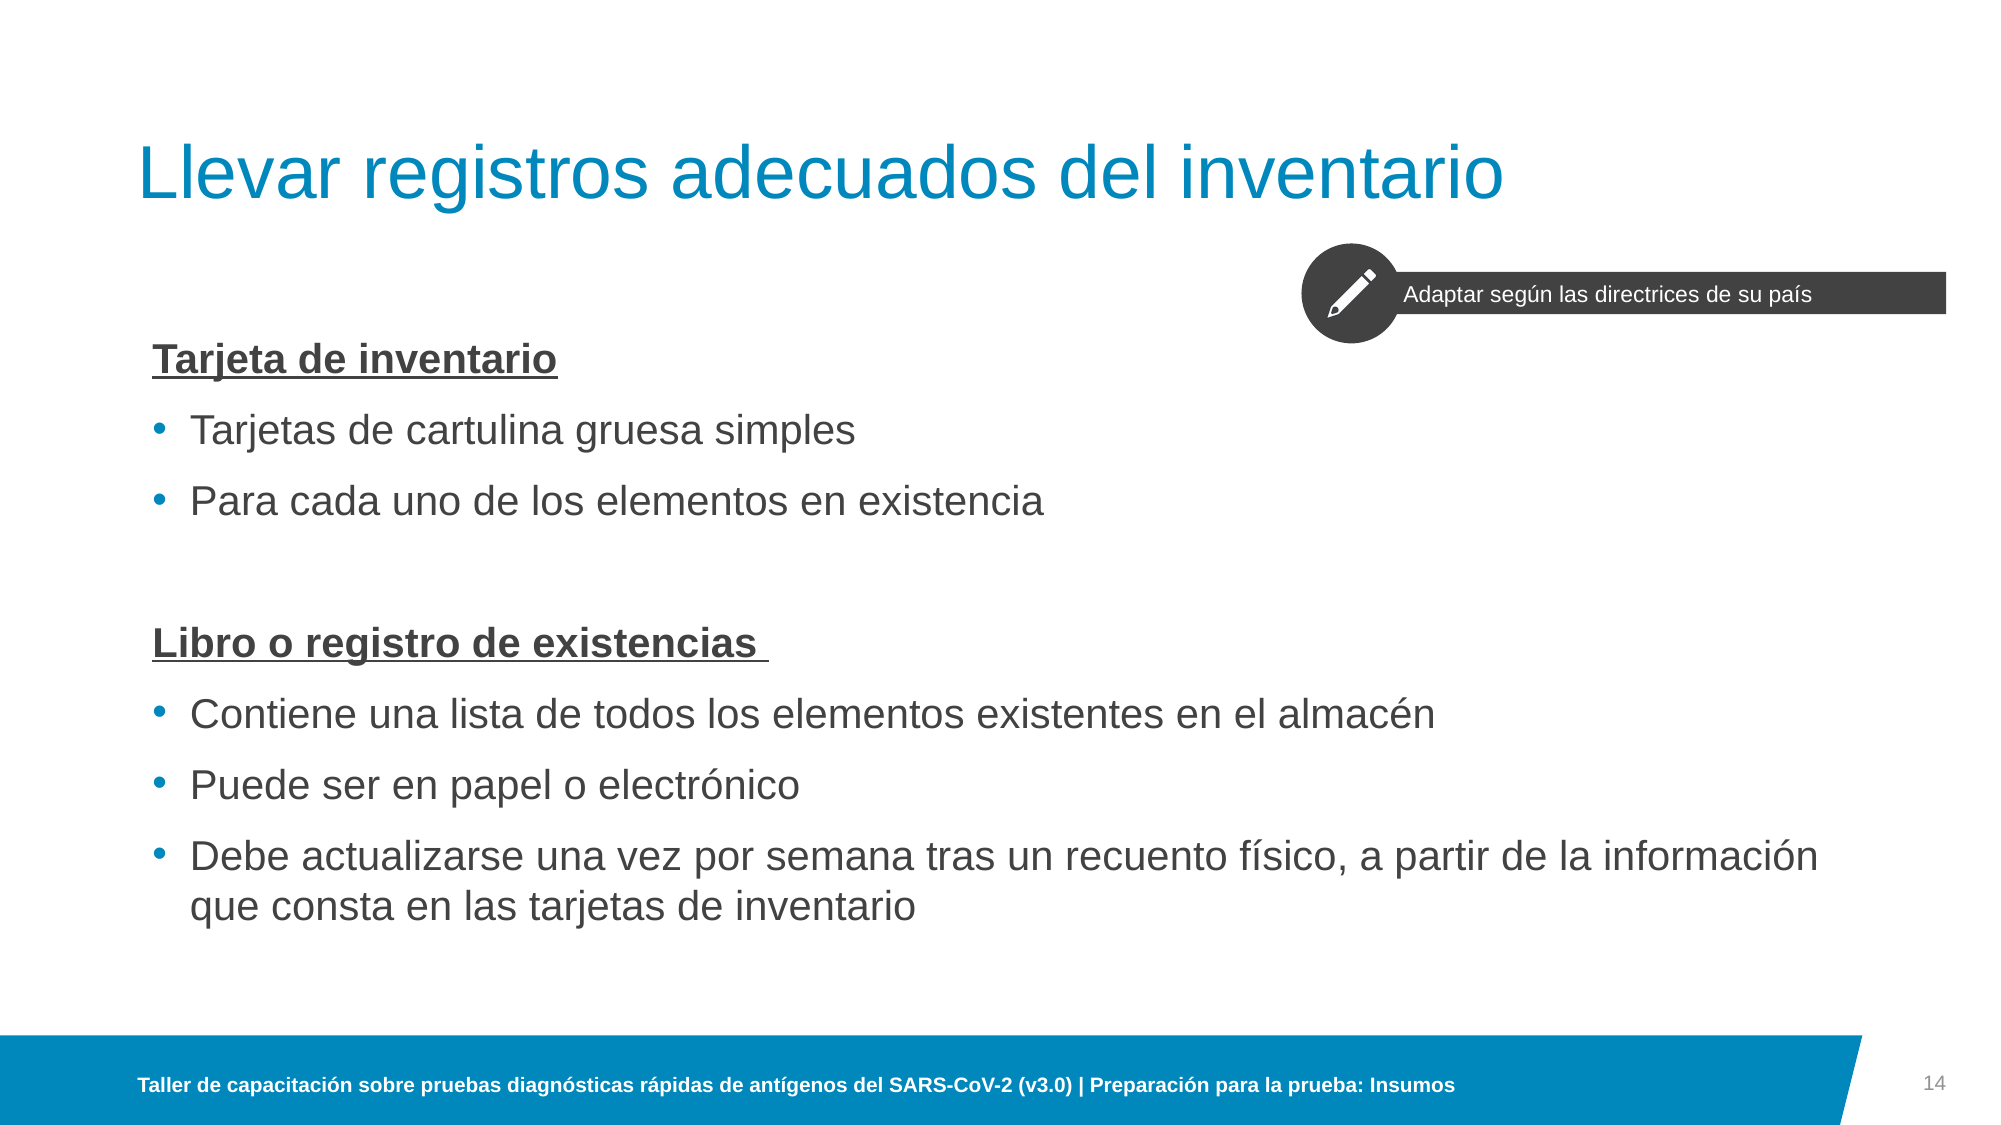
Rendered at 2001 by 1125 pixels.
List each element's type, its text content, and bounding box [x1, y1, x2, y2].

footer Taller de capacitación sobre pruebas diagnósticas rápidas de antígenos del SARS-CoV-2 (v3.0) | Preparación para la prueba: Insumos [137, 1042, 1491, 1125]
title Llevar registros adecuados del inventario [137, 59, 1863, 215]
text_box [1302, 244, 1947, 343]
slide_number 14 [1862, 1035, 1947, 1125]
list Tarjeta de inventario Tarjetas de cartulina gruesa simples Para cada uno de los elementos en existencia Libro o registro de existencias Contiene una lista de todos los elementos existentes en el almacén Puede ser en papel o electrónico Debe actualizarse una vez por semana tras un recuento físico, a partir de la información que consta en las tarjetas de inventario [137, 324, 1863, 1054]
